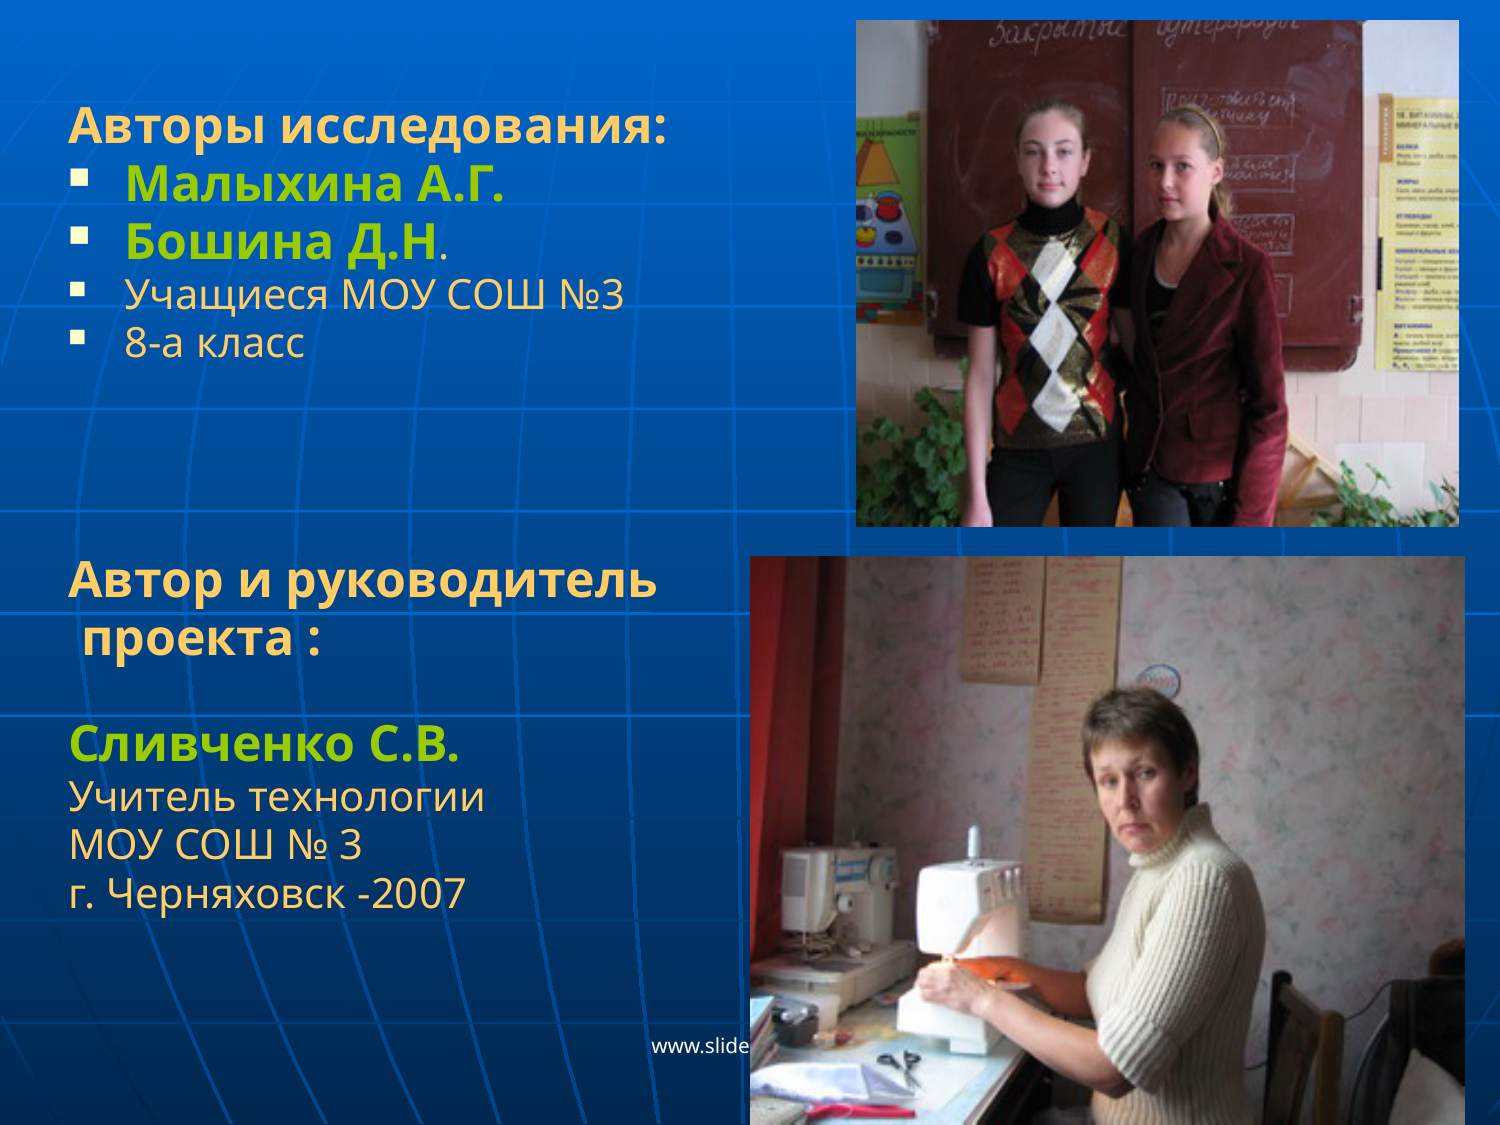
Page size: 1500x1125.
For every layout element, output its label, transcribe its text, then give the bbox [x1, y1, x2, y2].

picture [749, 556, 1465, 1125]
list Авторы исследования: Малыхина А.Г. Бошина Д.Н. Учащиеся МОУ СОШ №3 8-а класс Автор и руководитель проекта : Сливченко С.В. Учитель технологии МОУ СОШ № 3 г. Черняховск -2007 [52, 42, 1235, 1059]
footer www.sliderpoint.org [512, 1024, 744, 1101]
picture [855, 20, 1459, 528]
